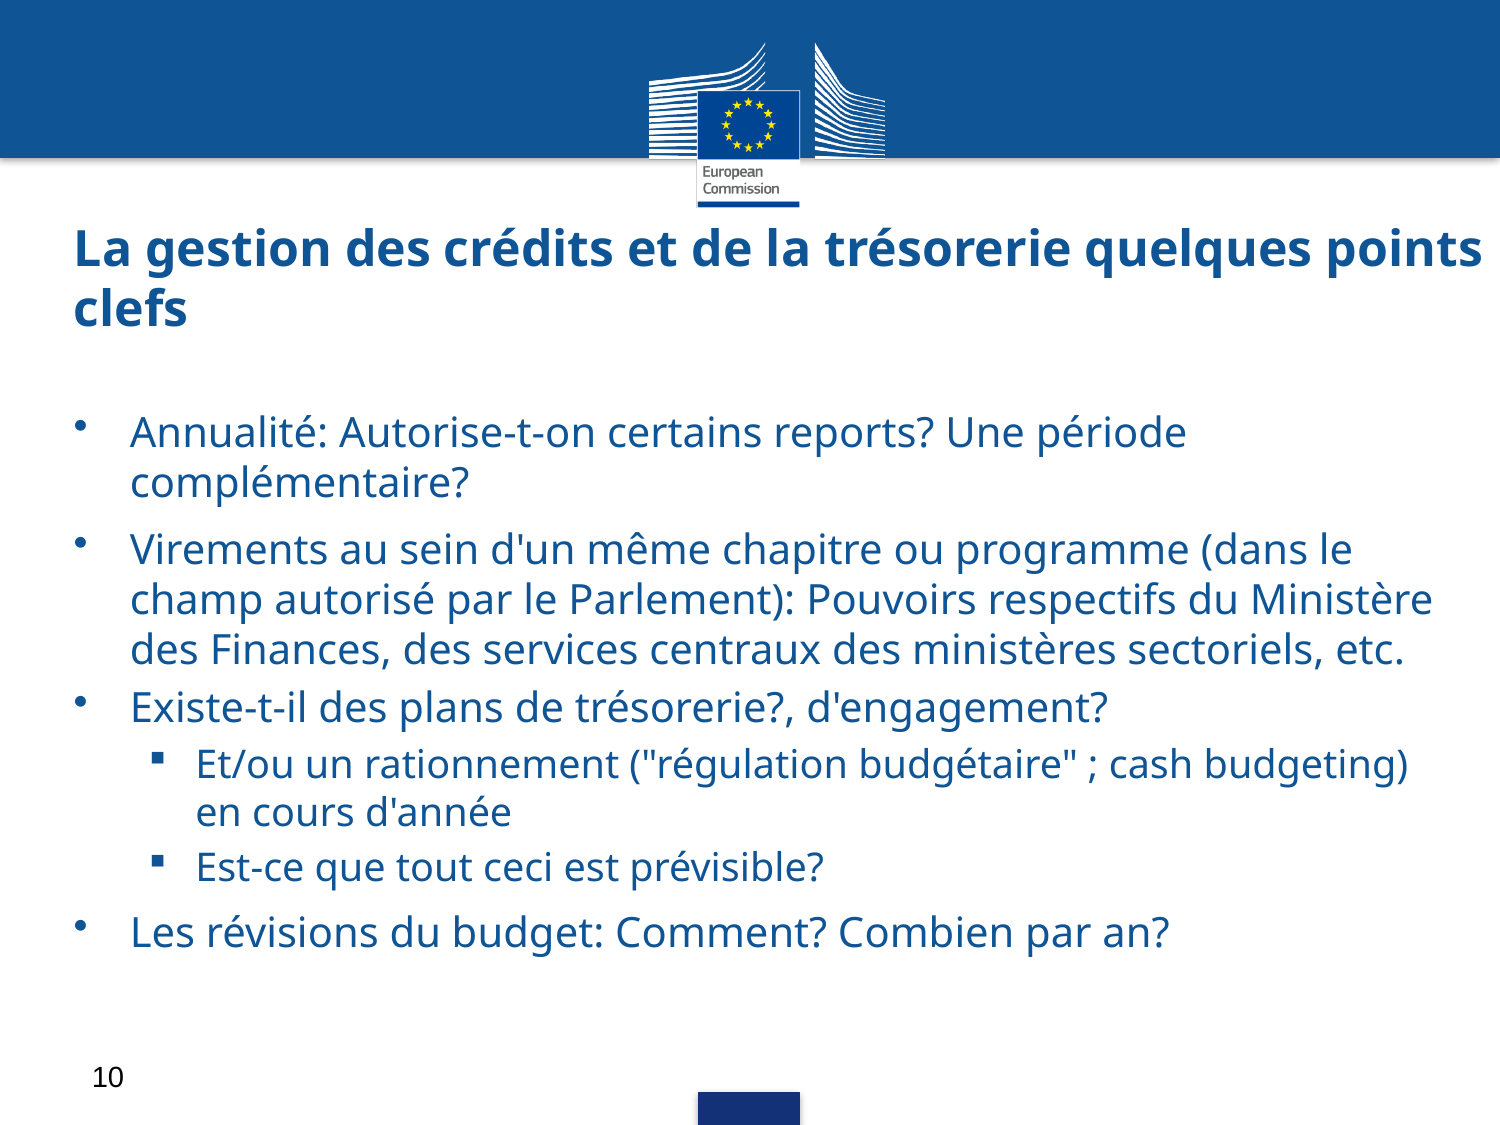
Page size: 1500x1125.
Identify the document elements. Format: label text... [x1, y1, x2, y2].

list Annualité: Autorise-t-on certains reports? Une période complémentaire? Virements au sein d'un même chapitre ou programme (dans le champ autorisé par le Parlement): Pouvoirs respectifs du Ministère des Finances, des services centraux des ministères sectoriels, etc. Existe-t-il des plans de trésorerie?, d'engagement? Et/ou un rationnement ("régulation budgétaire" ; cash budgeting) en cours d'année Est-ce que tout ceci est prévisible? Les révisions du budget: Comment? Combien par an? [58, 398, 1471, 1125]
picture [649, 42, 885, 198]
slide_number 10 [76, 1022, 553, 1102]
title La gestion des crédits et de la trésorerie quelques points clefs [0, 198, 1500, 354]
